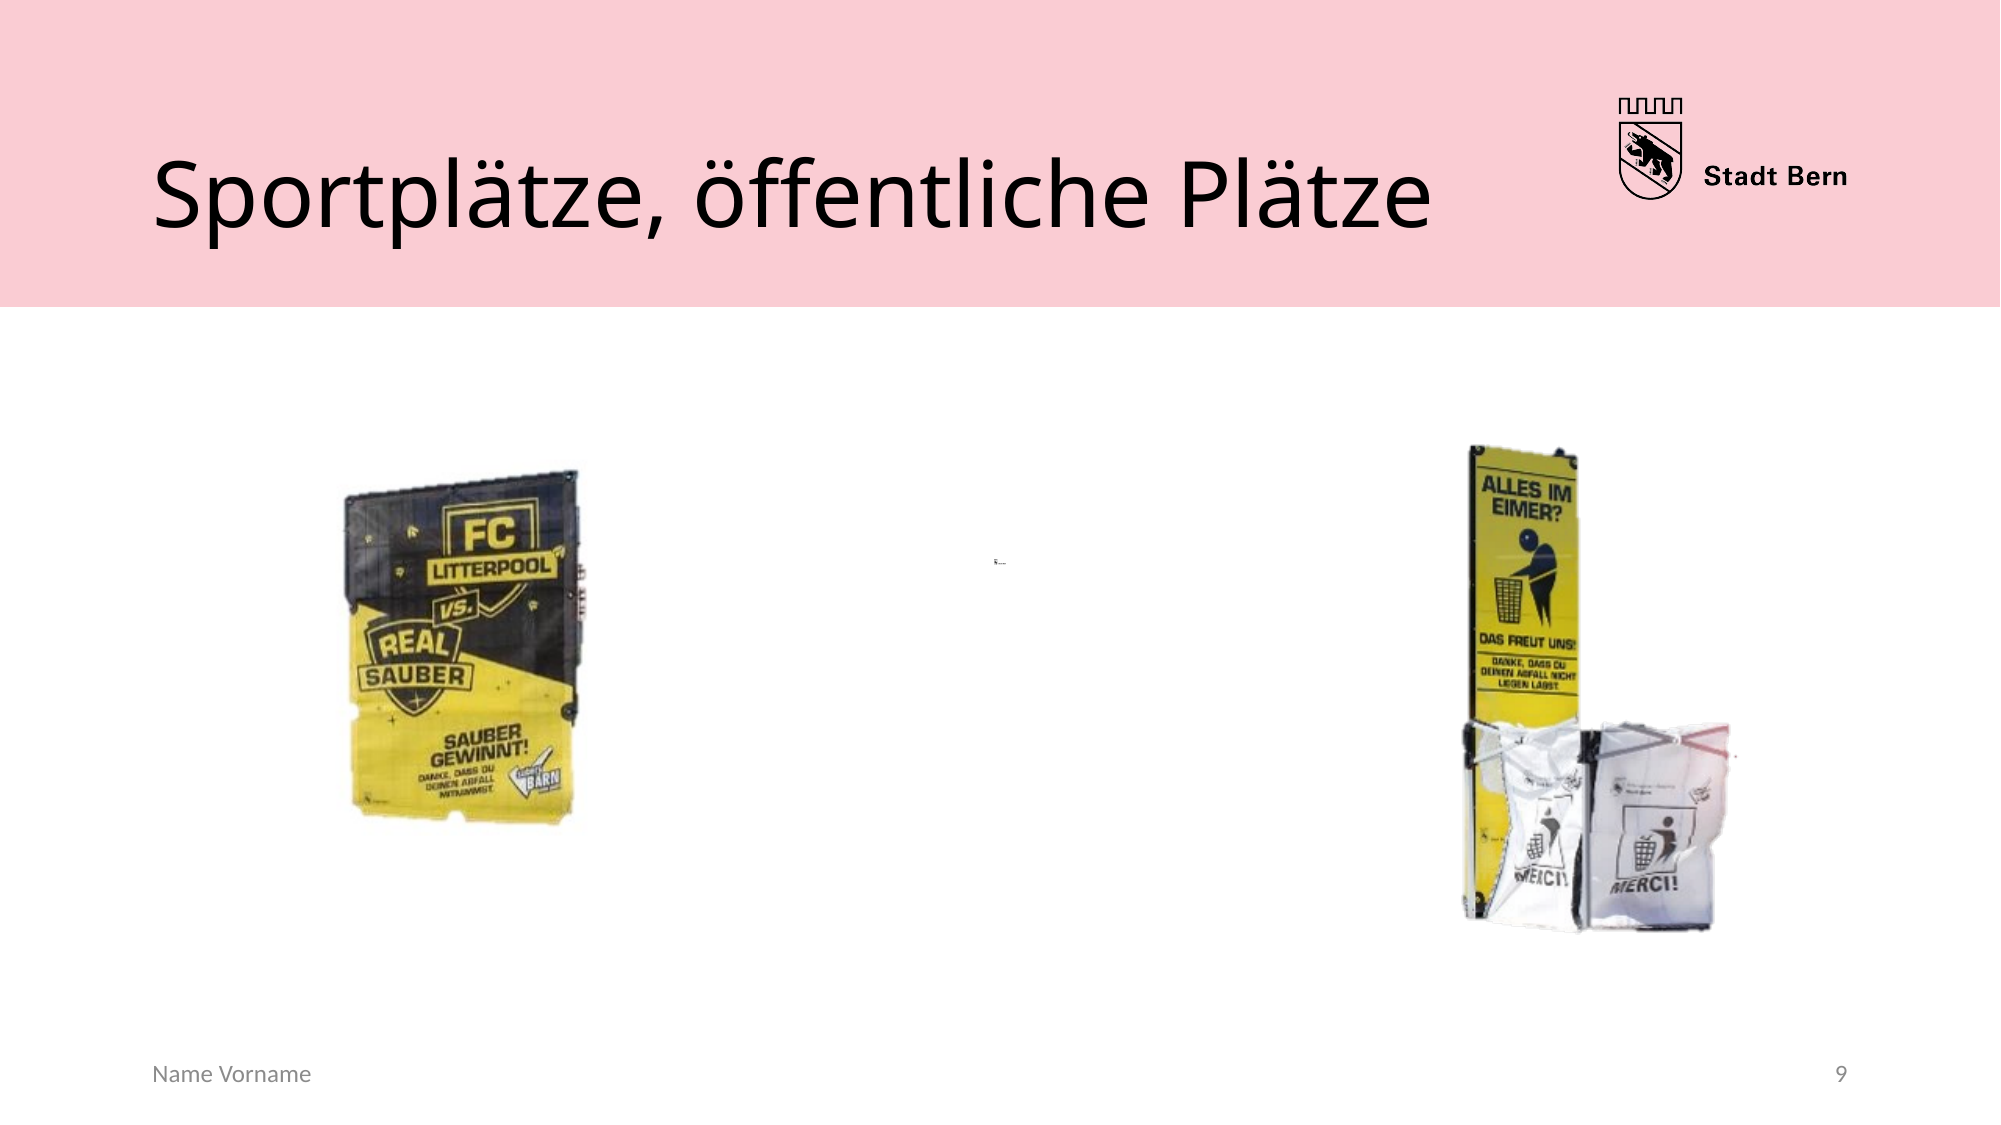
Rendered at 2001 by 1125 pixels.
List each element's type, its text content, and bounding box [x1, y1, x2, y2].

picture [1606, 92, 1852, 205]
title Sportplätze, öffentliche Plätze [137, 89, 1592, 307]
slide_number 9 [1412, 1042, 1863, 1103]
picture [977, 335, 1890, 980]
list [331, 456, 588, 836]
slide_number Name Vorname [137, 1042, 588, 1103]
